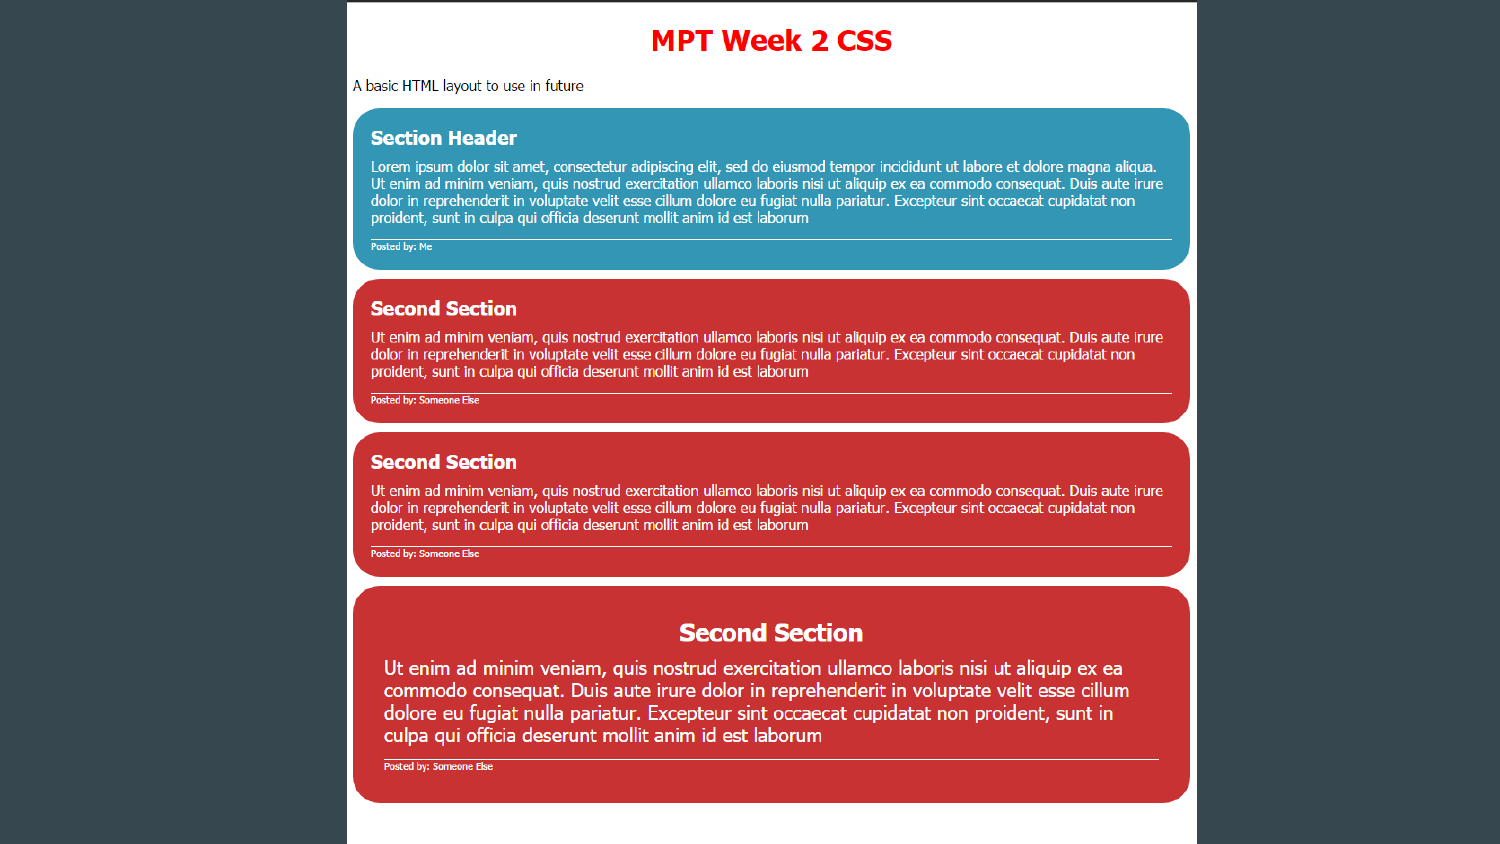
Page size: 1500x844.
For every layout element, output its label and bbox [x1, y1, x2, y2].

picture [347, 0, 1198, 844]
